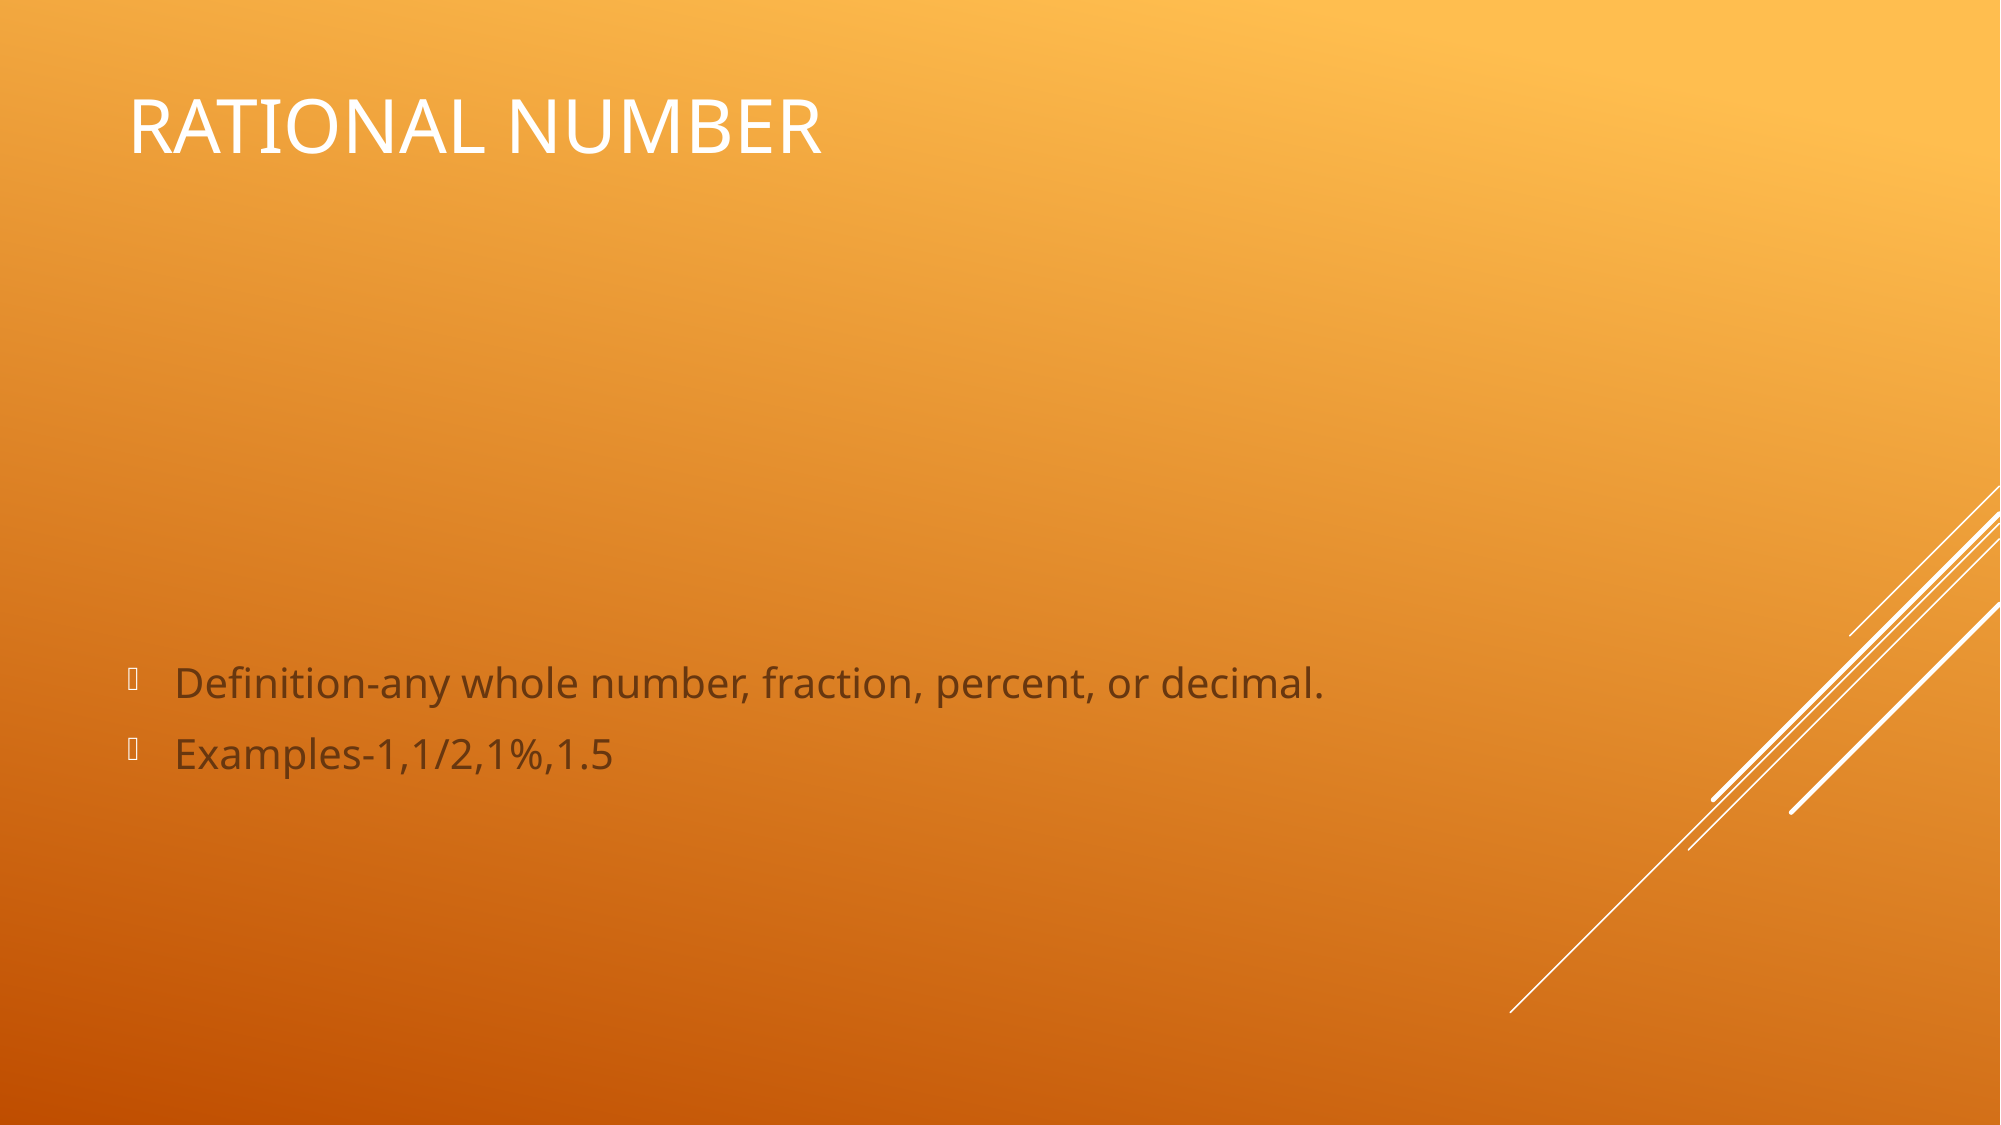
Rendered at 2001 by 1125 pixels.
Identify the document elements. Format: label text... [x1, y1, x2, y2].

list Definition-any whole number, fraction, percent, or decimal. Examples-1,1/2,1%,1.5 [112, 421, 1513, 1015]
title Rational Number [112, 0, 1513, 248]
